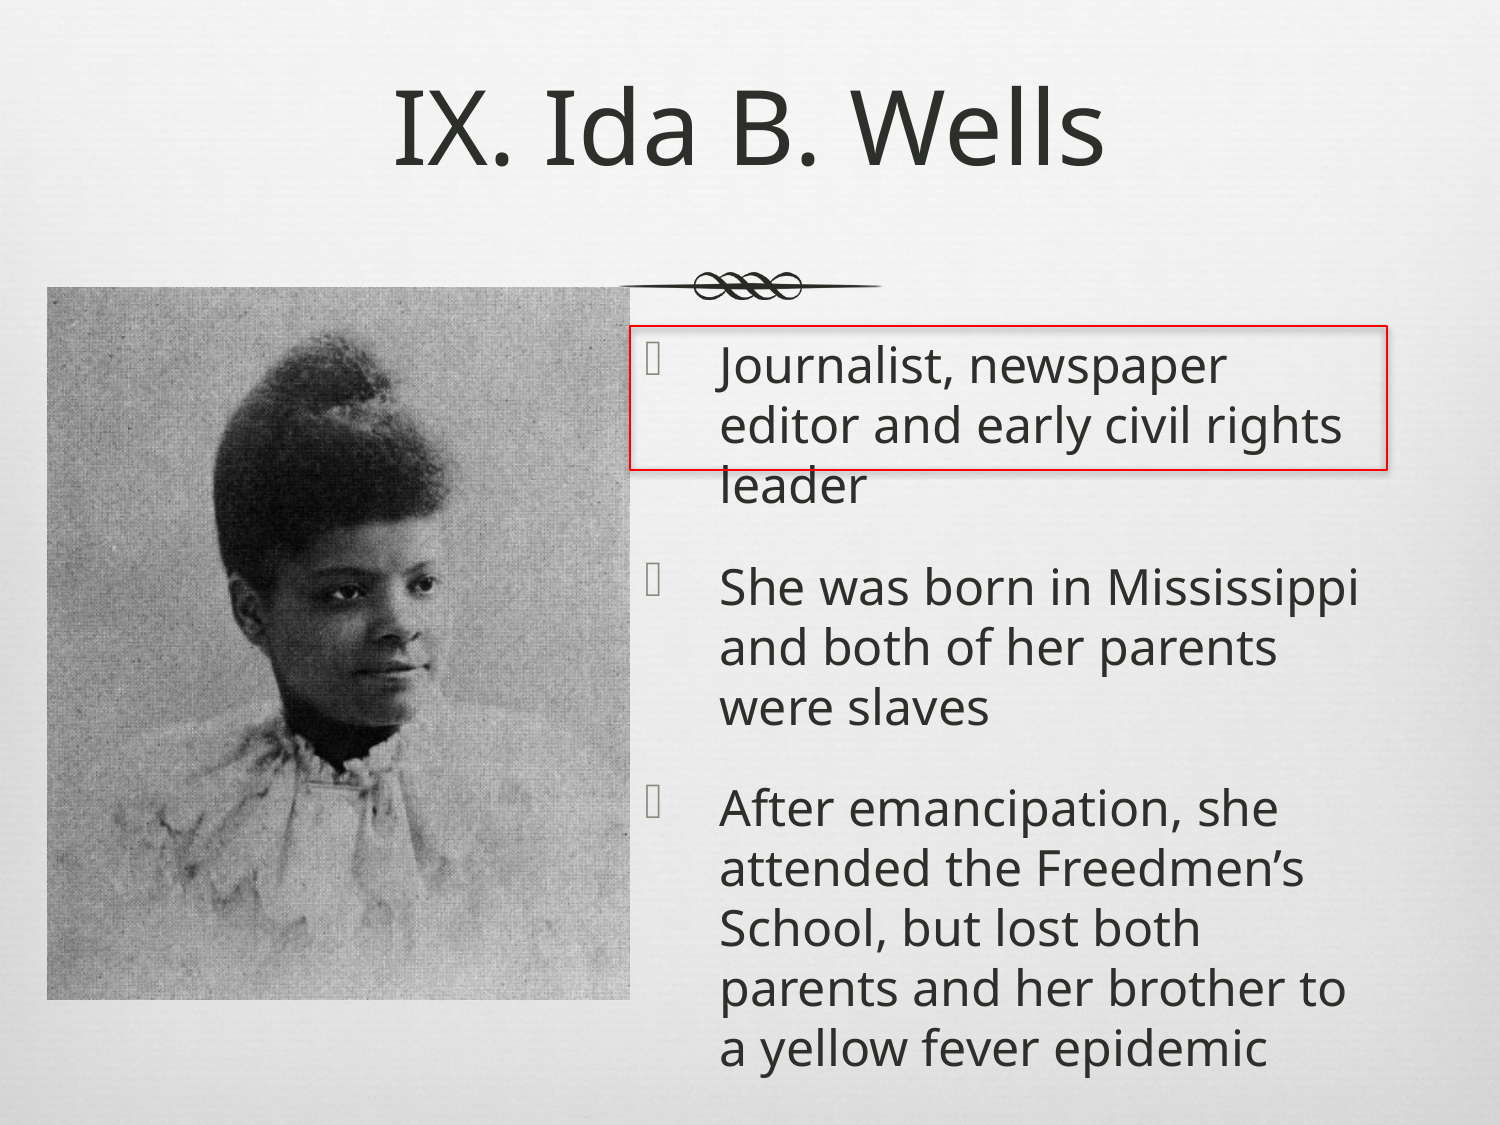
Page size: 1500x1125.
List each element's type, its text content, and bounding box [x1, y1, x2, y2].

text_box [635, 325, 1388, 471]
picture [47, 272, 885, 1000]
title IX. Ida B. Wells [112, 11, 1388, 236]
list Journalist, newspaper editor and early civil rights leader She was born in Mississippi and both of her parents were slaves After emancipation, she attended the Freedmen’s School, but lost both parents and her brother to a yellow fever epidemic [629, 478, 1388, 1051]
